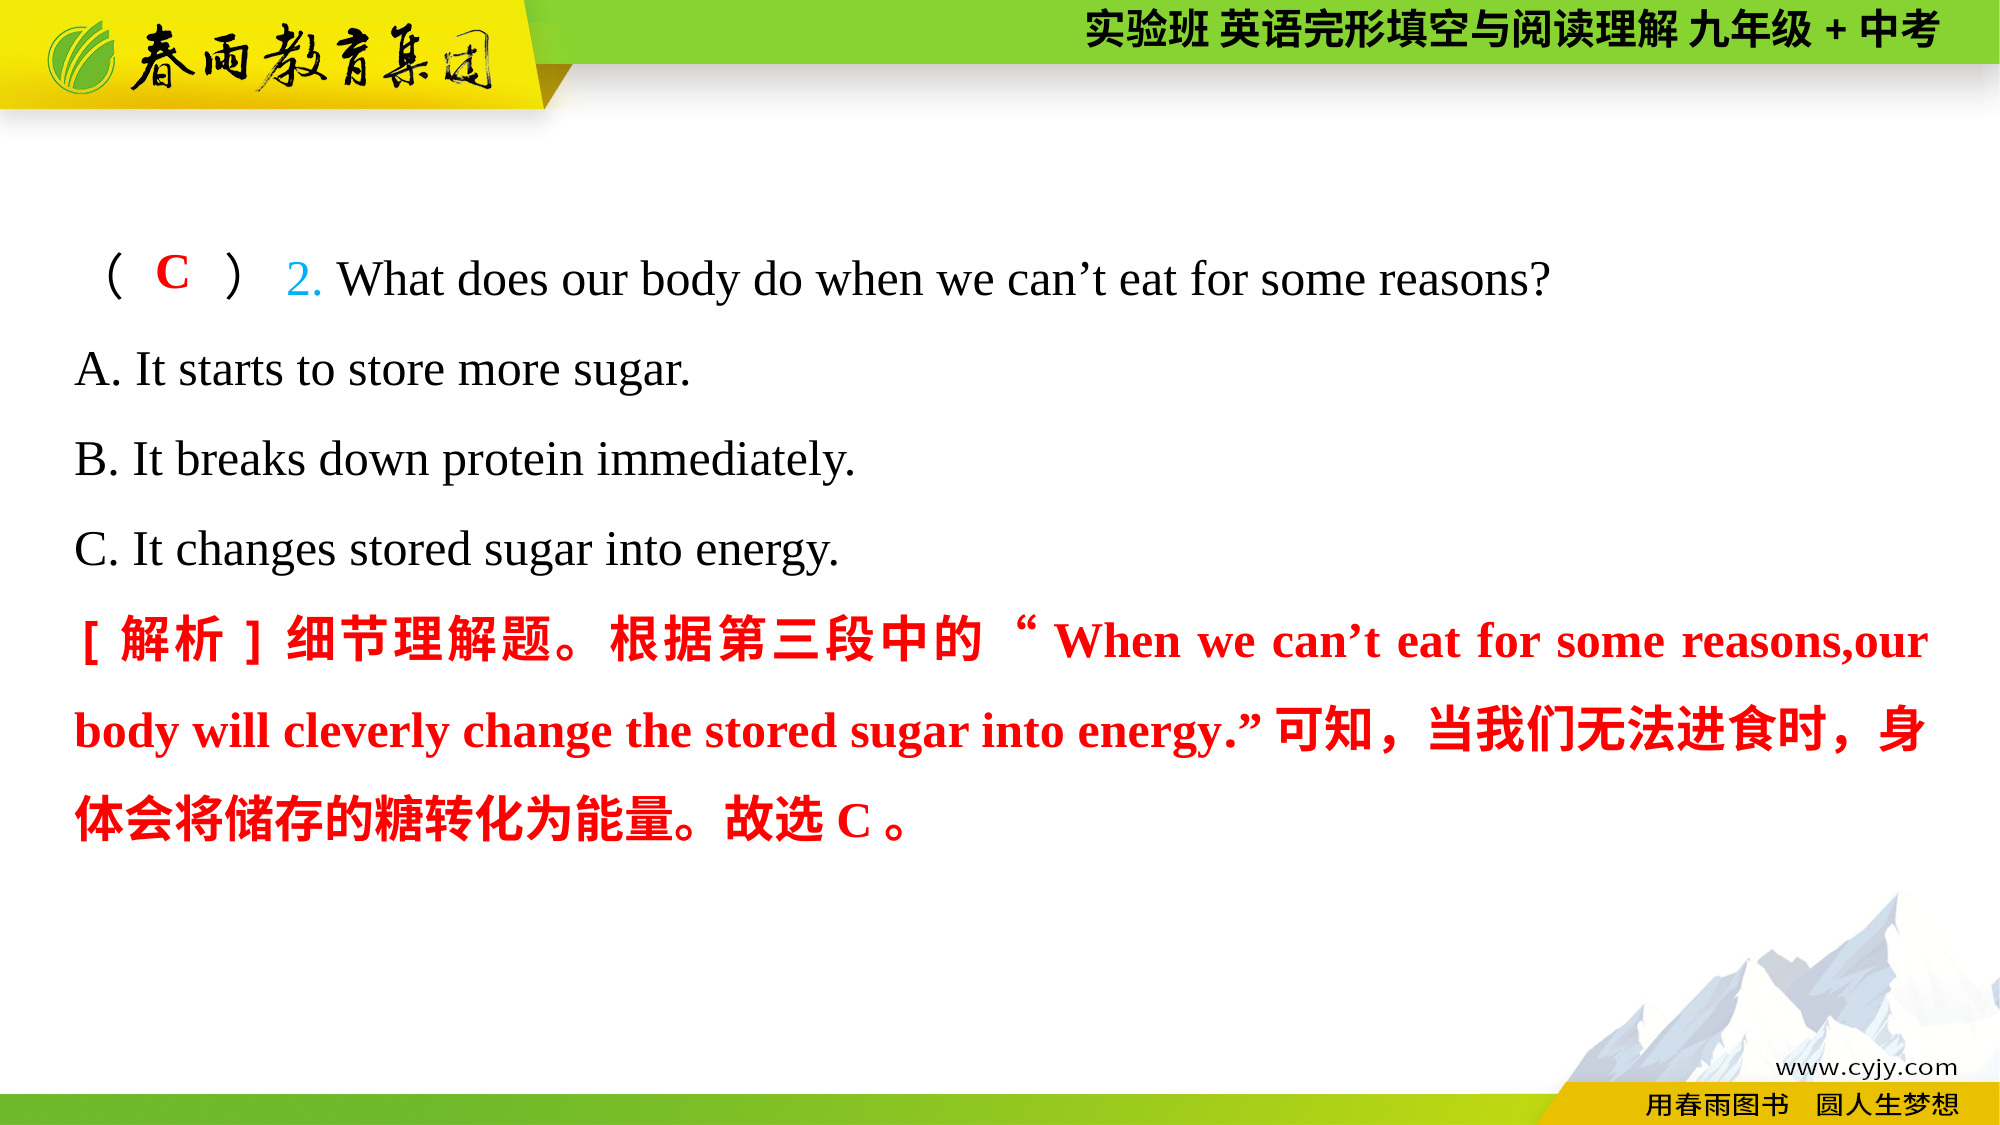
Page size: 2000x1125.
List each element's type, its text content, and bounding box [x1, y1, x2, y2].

text_box [解析]细节理解题。根据第三段中的“When we can’t eat for some reasons,our body will cleverly change the stored sugar into energy.”可知，当我们无法进食时，身体会将储存的糖转化为能量。故选C。 [59, 587, 1944, 855]
list （ ）2. What does our body do when we can’t eat for some reasons? A. It starts to store more sugar. B. It breaks down protein immediately. C. It changes stored sugar into energy. [59, 208, 1944, 587]
text_box C [140, 231, 206, 306]
picture [0, 0, 2000, 1125]
